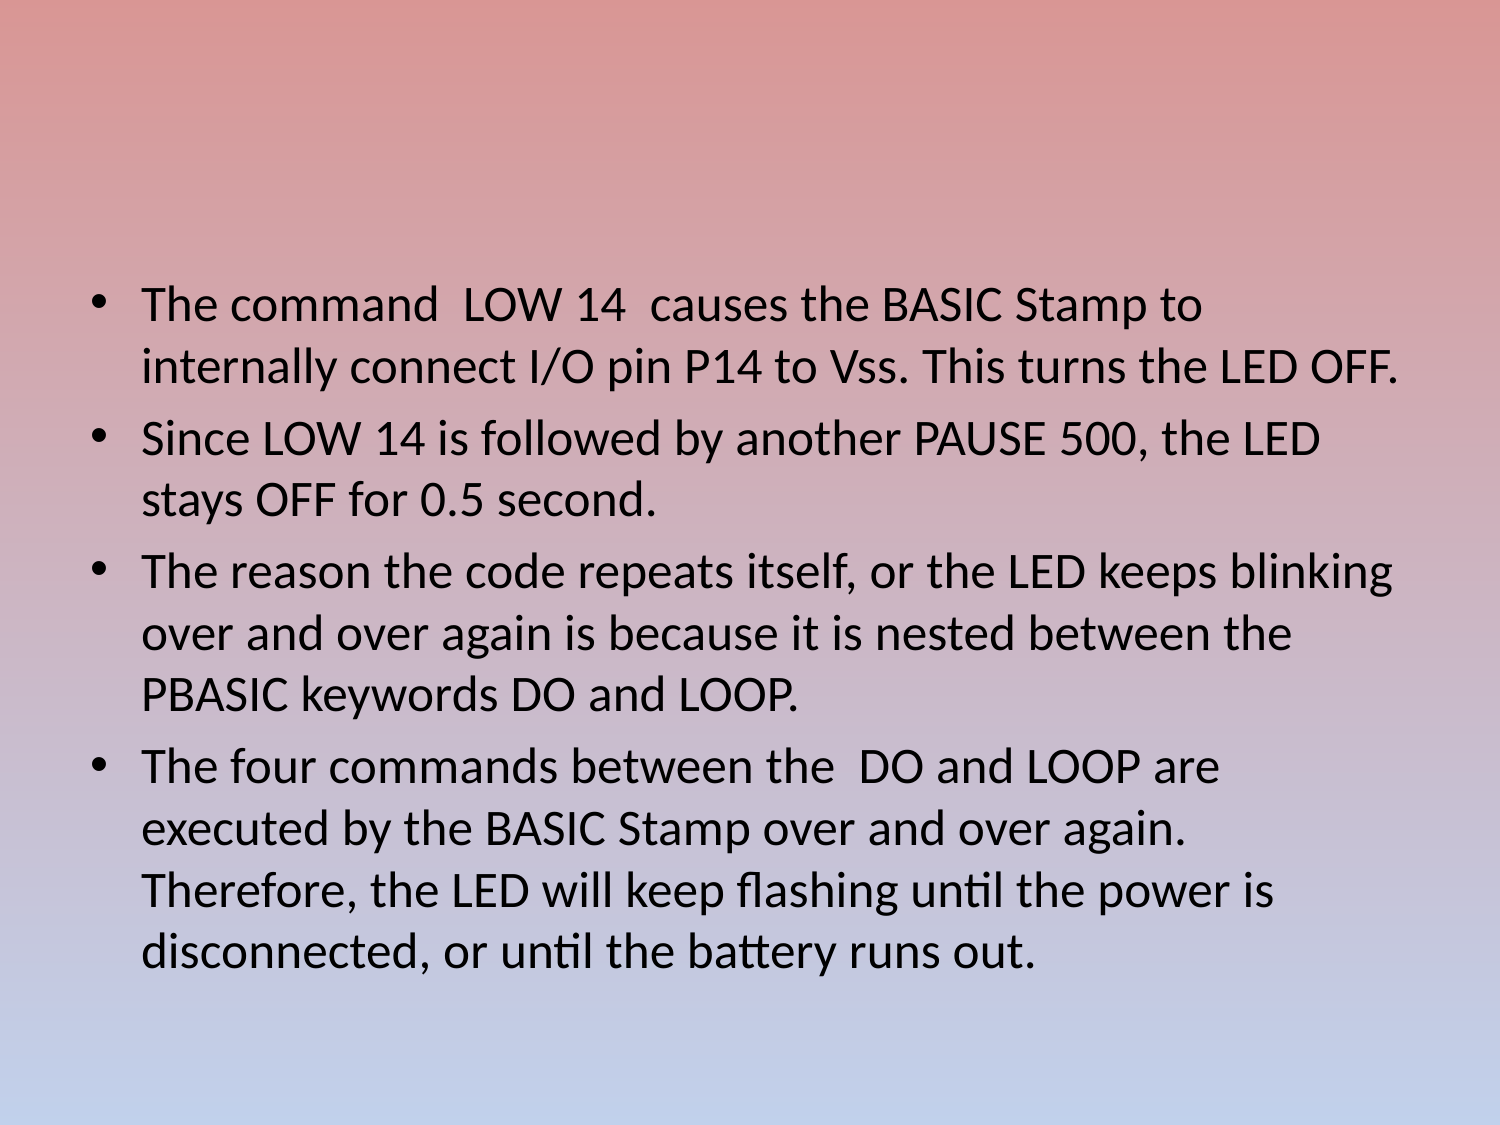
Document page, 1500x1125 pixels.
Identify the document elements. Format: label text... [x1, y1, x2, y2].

list The command LOW 14 causes the BASIC Stamp to internally connect I/O pin P14 to Vss. This turns the LED OFF. Since LOW 14 is followed by another PAUSE 500, the LED stays OFF for 0.5 second. The reason the code repeats itself, or the LED keeps blinking over and over again is because it is nested between the PBASIC keywords DO and LOOP. The four commands between the DO and LOOP are executed by the BASIC Stamp over and over again. Therefore, the LED will keep flashing until the power is disconnected, or until the battery runs out. [75, 262, 1425, 1005]
